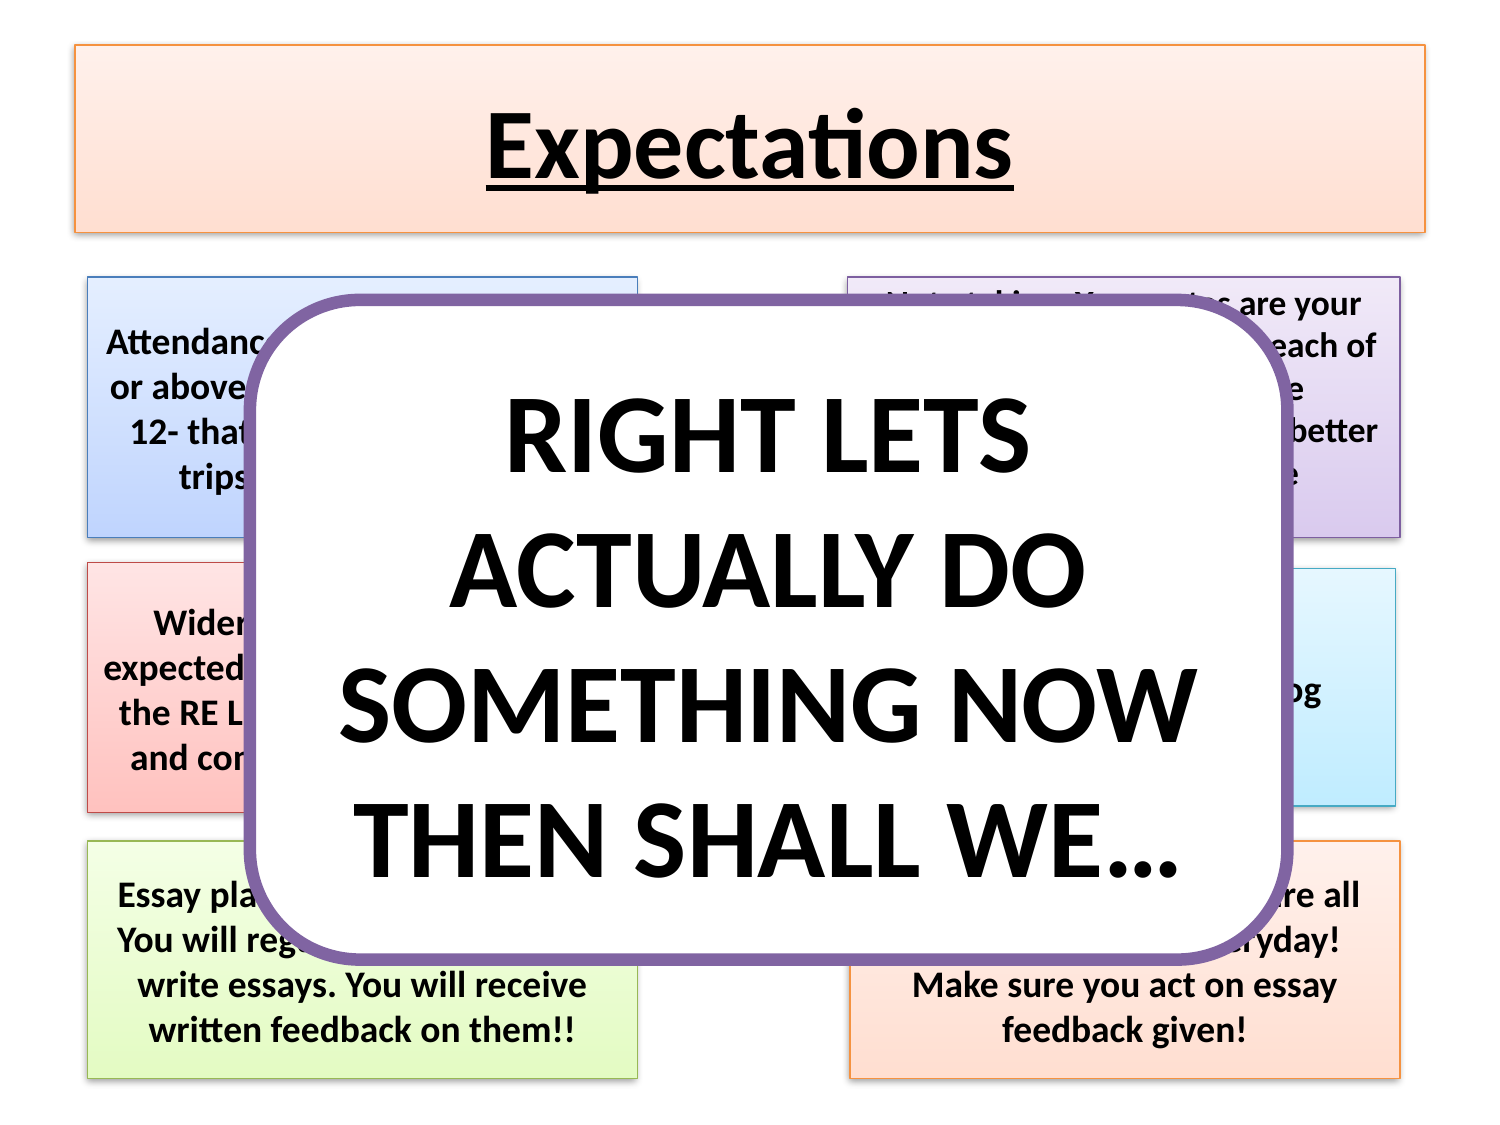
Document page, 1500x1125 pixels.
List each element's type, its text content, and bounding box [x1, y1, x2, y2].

text_box RIGHT LETS ACTUALLY DO SOMETHING NOW THEN SHALL WE… [247, 297, 1290, 962]
text_box Note taking- Your notes are your own. BUY three folders for each of the 3 areas to make sure everything is organised. The better the notes the better the understanding! [847, 276, 1401, 538]
text_box Acting on feedback- We are all trying to improve everyday! Make sure you act on essay feedback given! [849, 840, 1401, 1079]
text_box Completion of reading log [1290, 568, 1396, 807]
title Expectations [74, 44, 1426, 233]
text_box Essay planning and completion- You will regularly plan and then write essays. You will receive written feedback on them!! [87, 840, 638, 1079]
text_box Wider Reading- you will be expected to take out a book from the RE Library every two weeks and complete the reading log. [87, 562, 247, 813]
text_box Attendance- You MUST have 96% or above attendance during year 12- that means no McDonalds trips instead of lessons! [87, 276, 638, 538]
